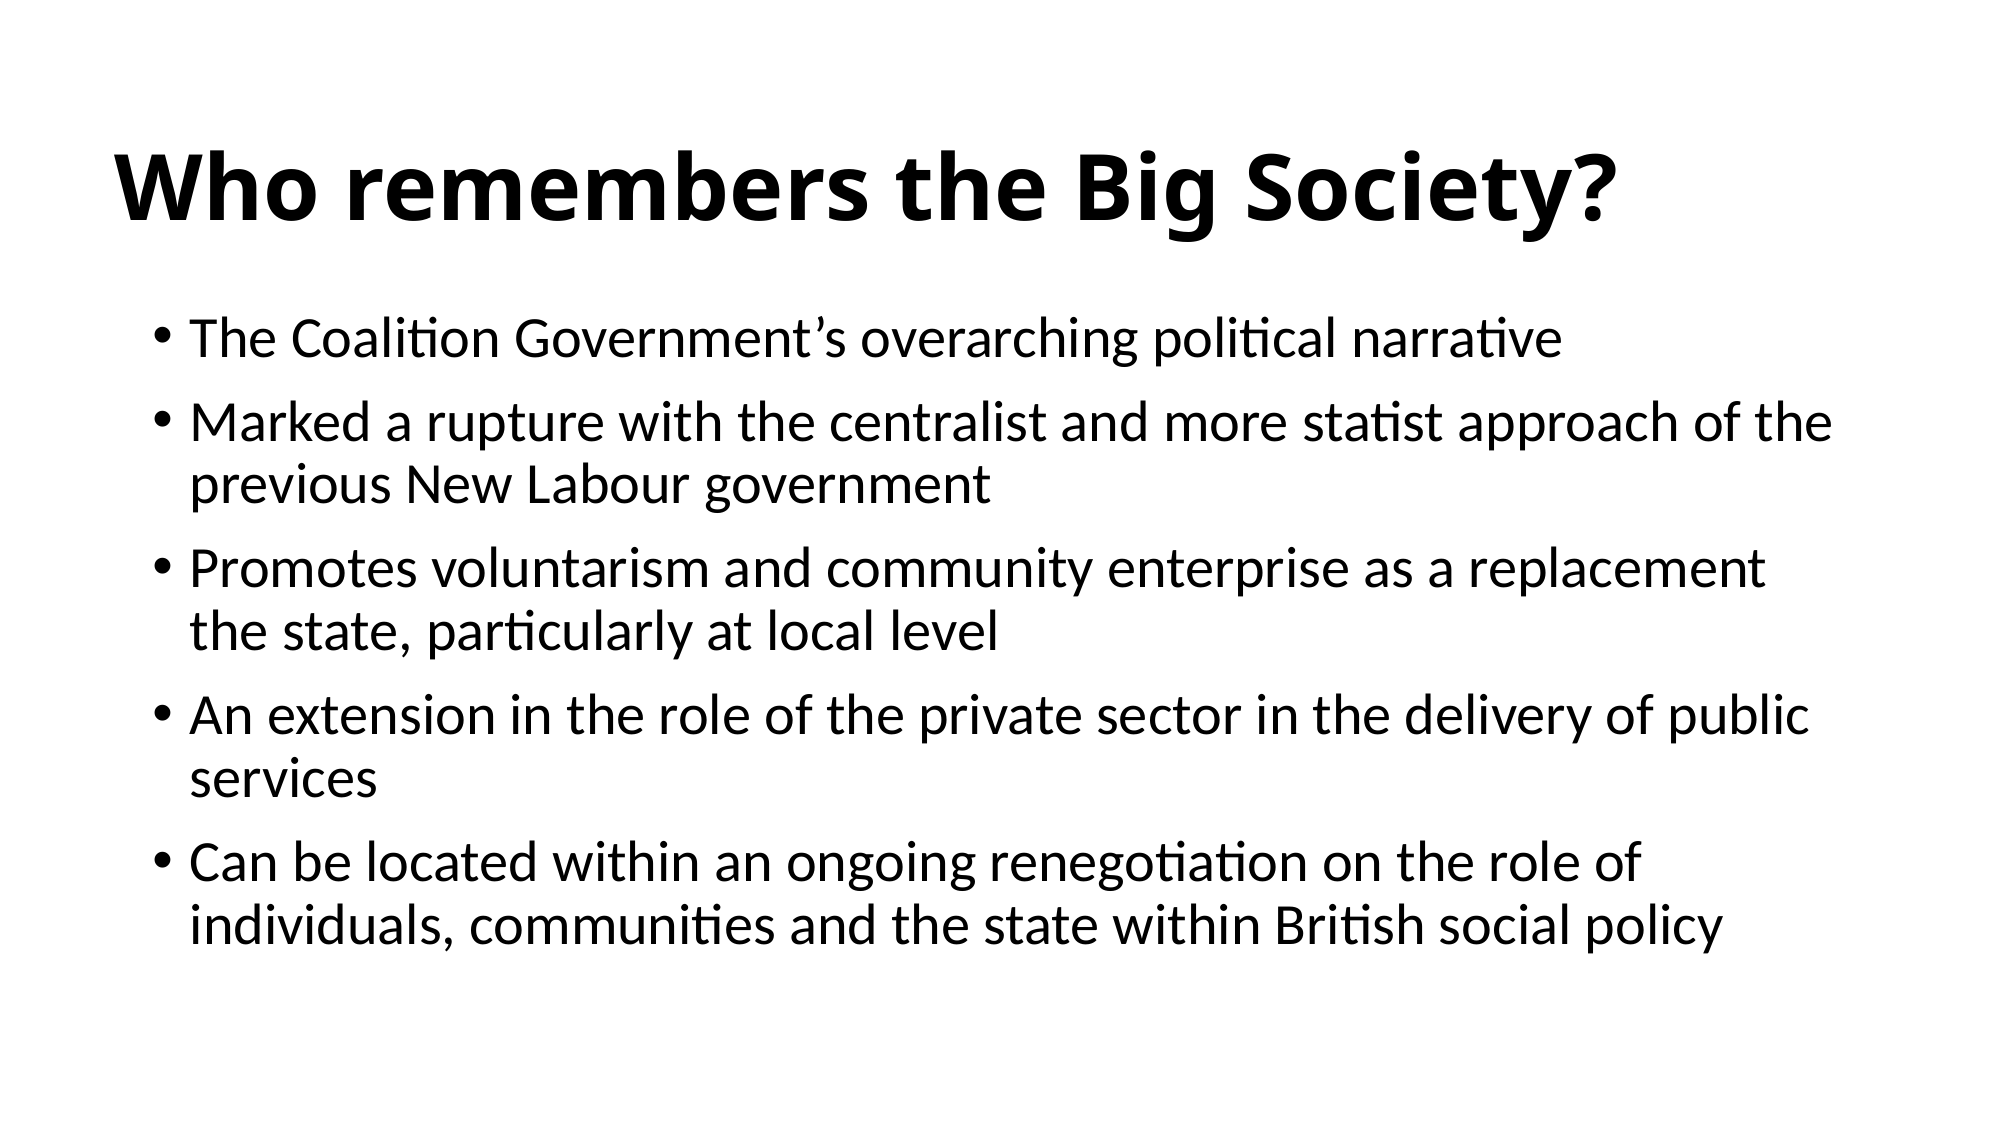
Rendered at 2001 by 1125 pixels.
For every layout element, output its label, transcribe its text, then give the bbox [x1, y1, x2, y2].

title Who remembers the Big Society? [99, 82, 1825, 300]
list The Coalition Government’s overarching political narrative Marked a rupture with the centralist and more statist approach of the previous New Labour government Promotes voluntarism and community enterprise as a replacement the state, particularly at local level An extension in the role of the private sector in the delivery of public services Can be located within an ongoing renegotiation on the role of individuals, communities and the state within British social policy [137, 299, 1863, 1014]
